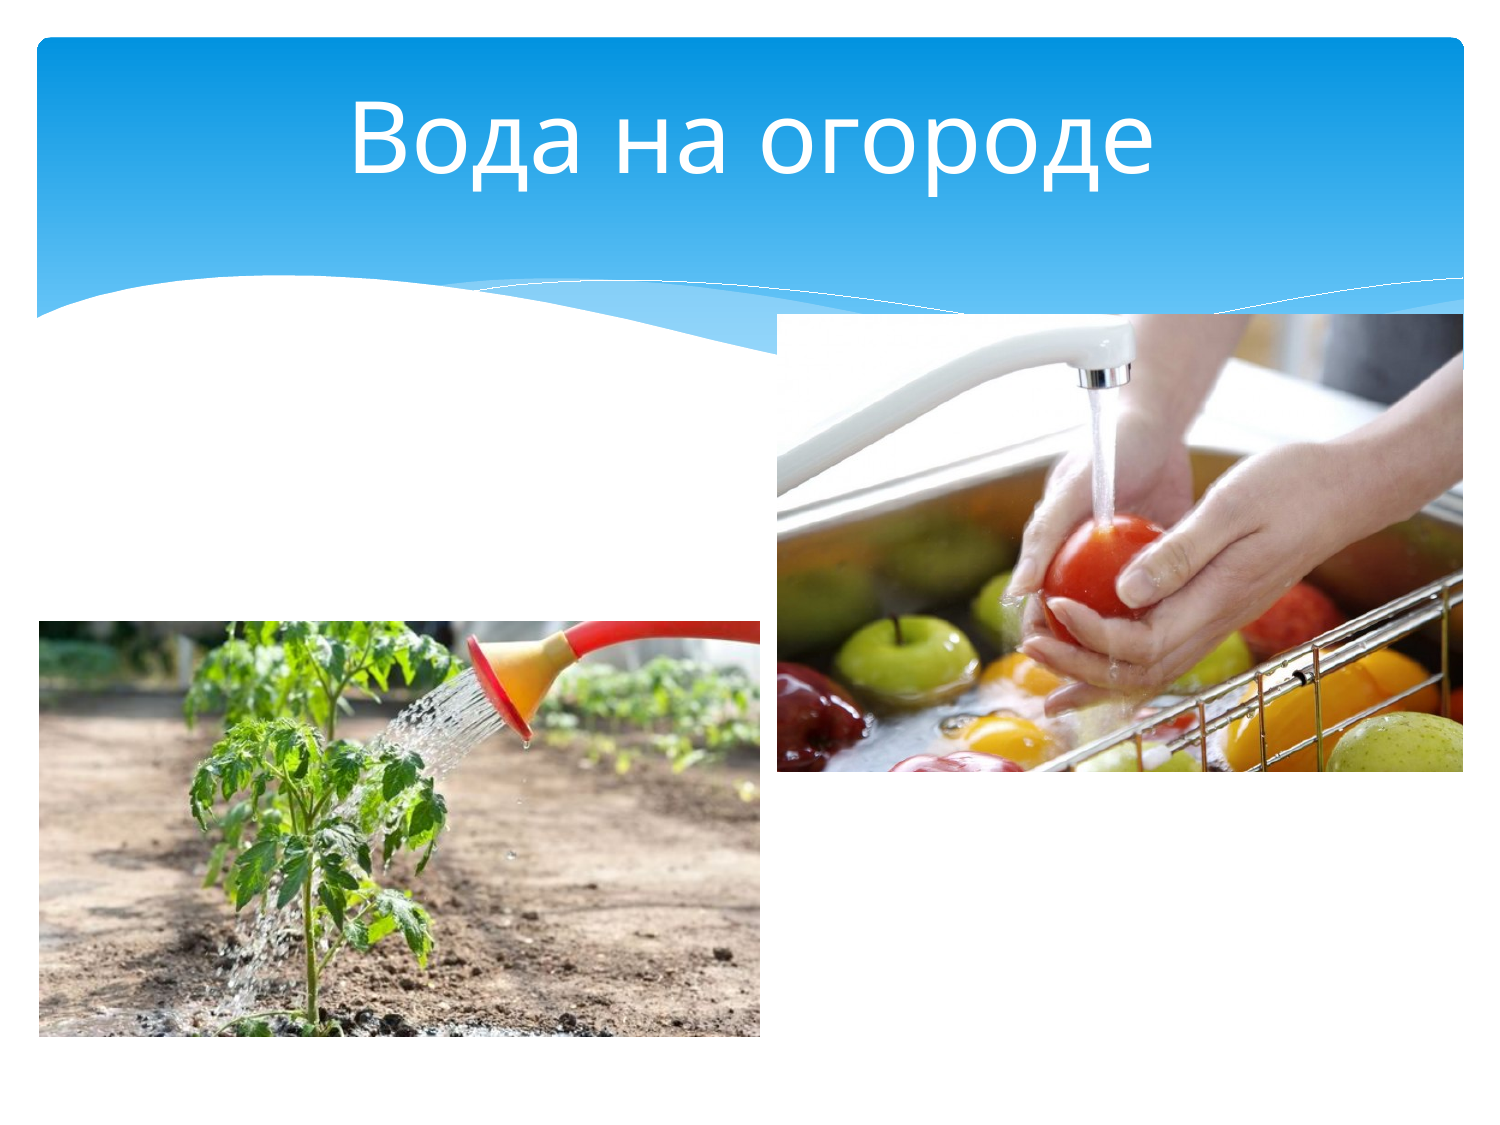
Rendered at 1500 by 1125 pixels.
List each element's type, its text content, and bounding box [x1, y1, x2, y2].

picture [777, 314, 1463, 772]
title Вода на огороде [76, 30, 1427, 237]
picture [39, 621, 761, 1038]
